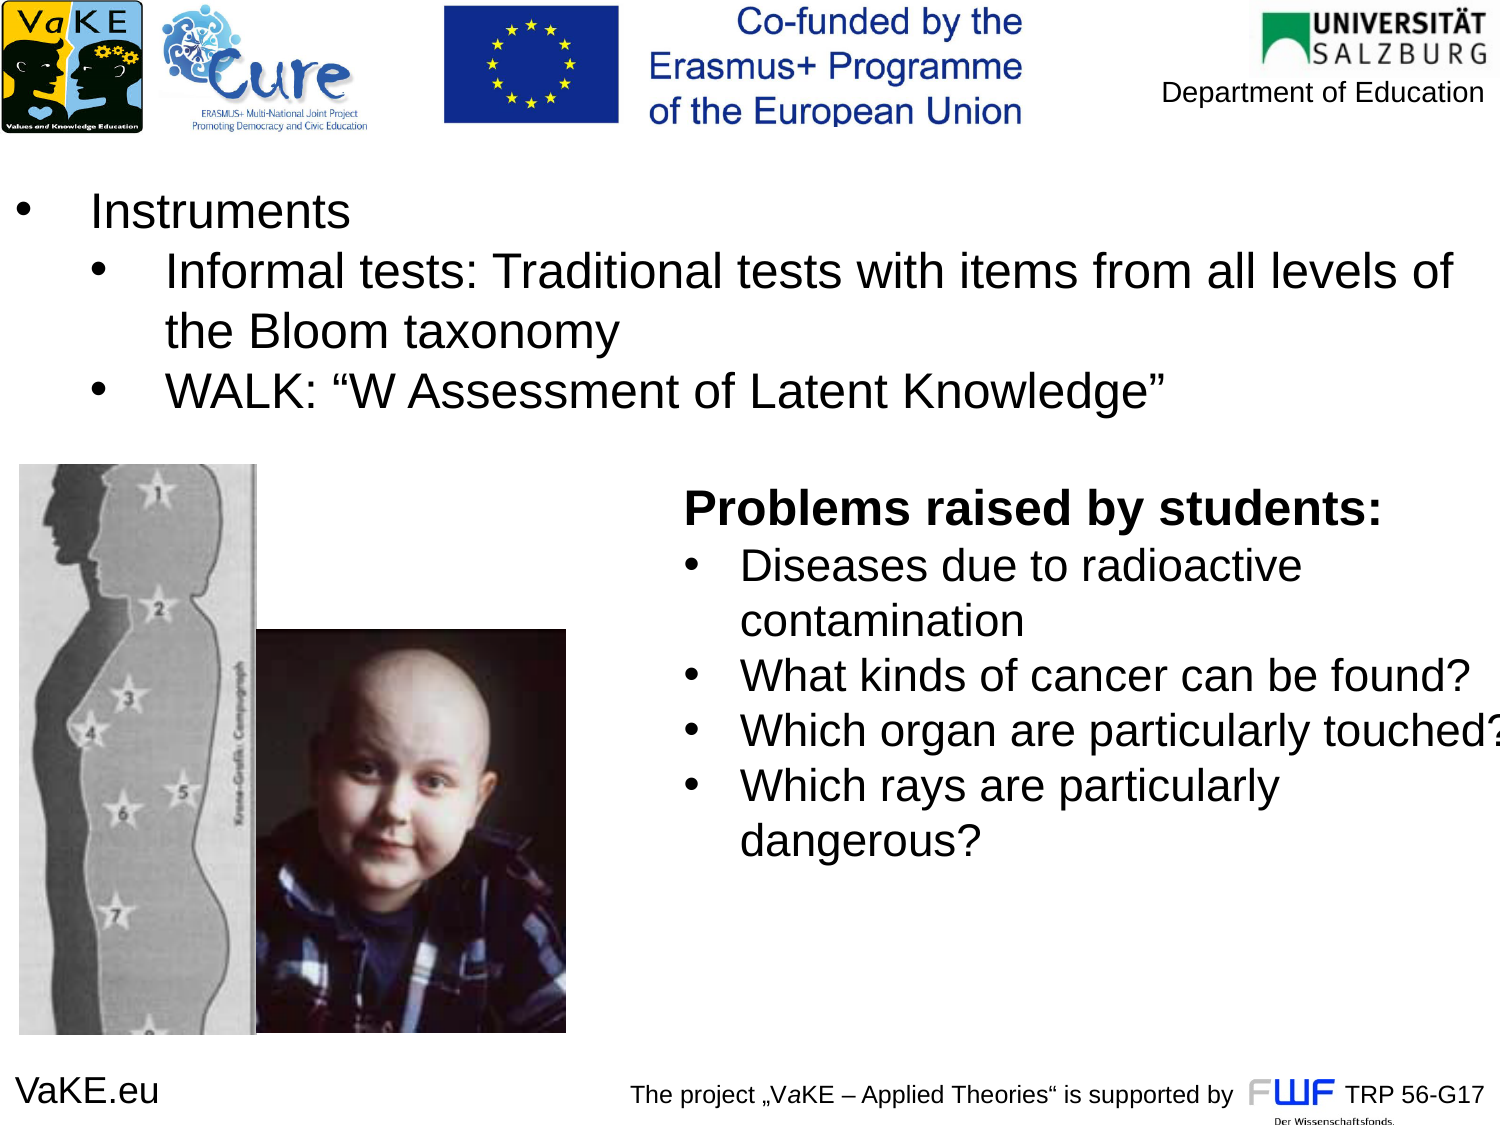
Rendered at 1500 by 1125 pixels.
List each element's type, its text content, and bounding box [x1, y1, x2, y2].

picture [18, 464, 566, 1036]
picture [1249, 0, 1500, 78]
picture [1249, 1079, 1394, 1125]
text_box Instruments Informal tests: Traditional tests with items from all levels of the Bloom taxonomy WALK: “W Assessment of Latent Knowledge” [0, 171, 1500, 426]
text_box Problems raised by students: Diseases due to radioactive contamination What kinds of cancer can be found? Which organ are particularly touched? Which rays are particularly dangerous? [668, 468, 1500, 874]
picture [0, 0, 145, 135]
